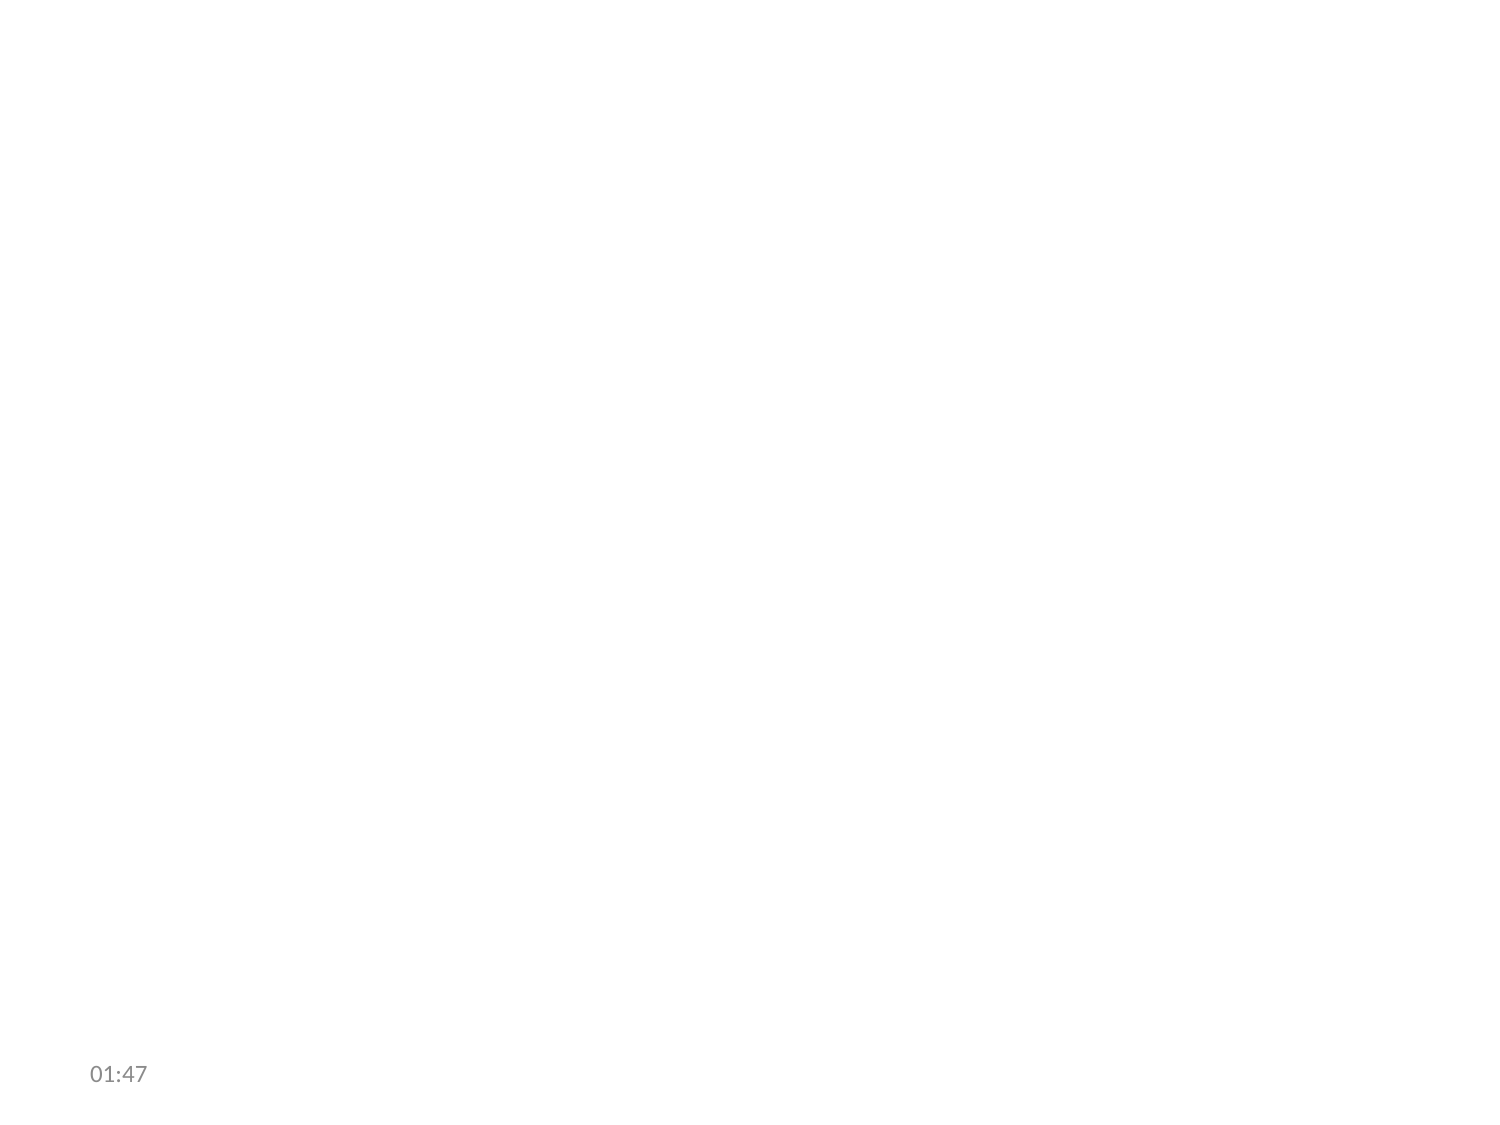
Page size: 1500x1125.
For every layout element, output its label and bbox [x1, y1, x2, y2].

slide_number [75, 1042, 425, 1103]
